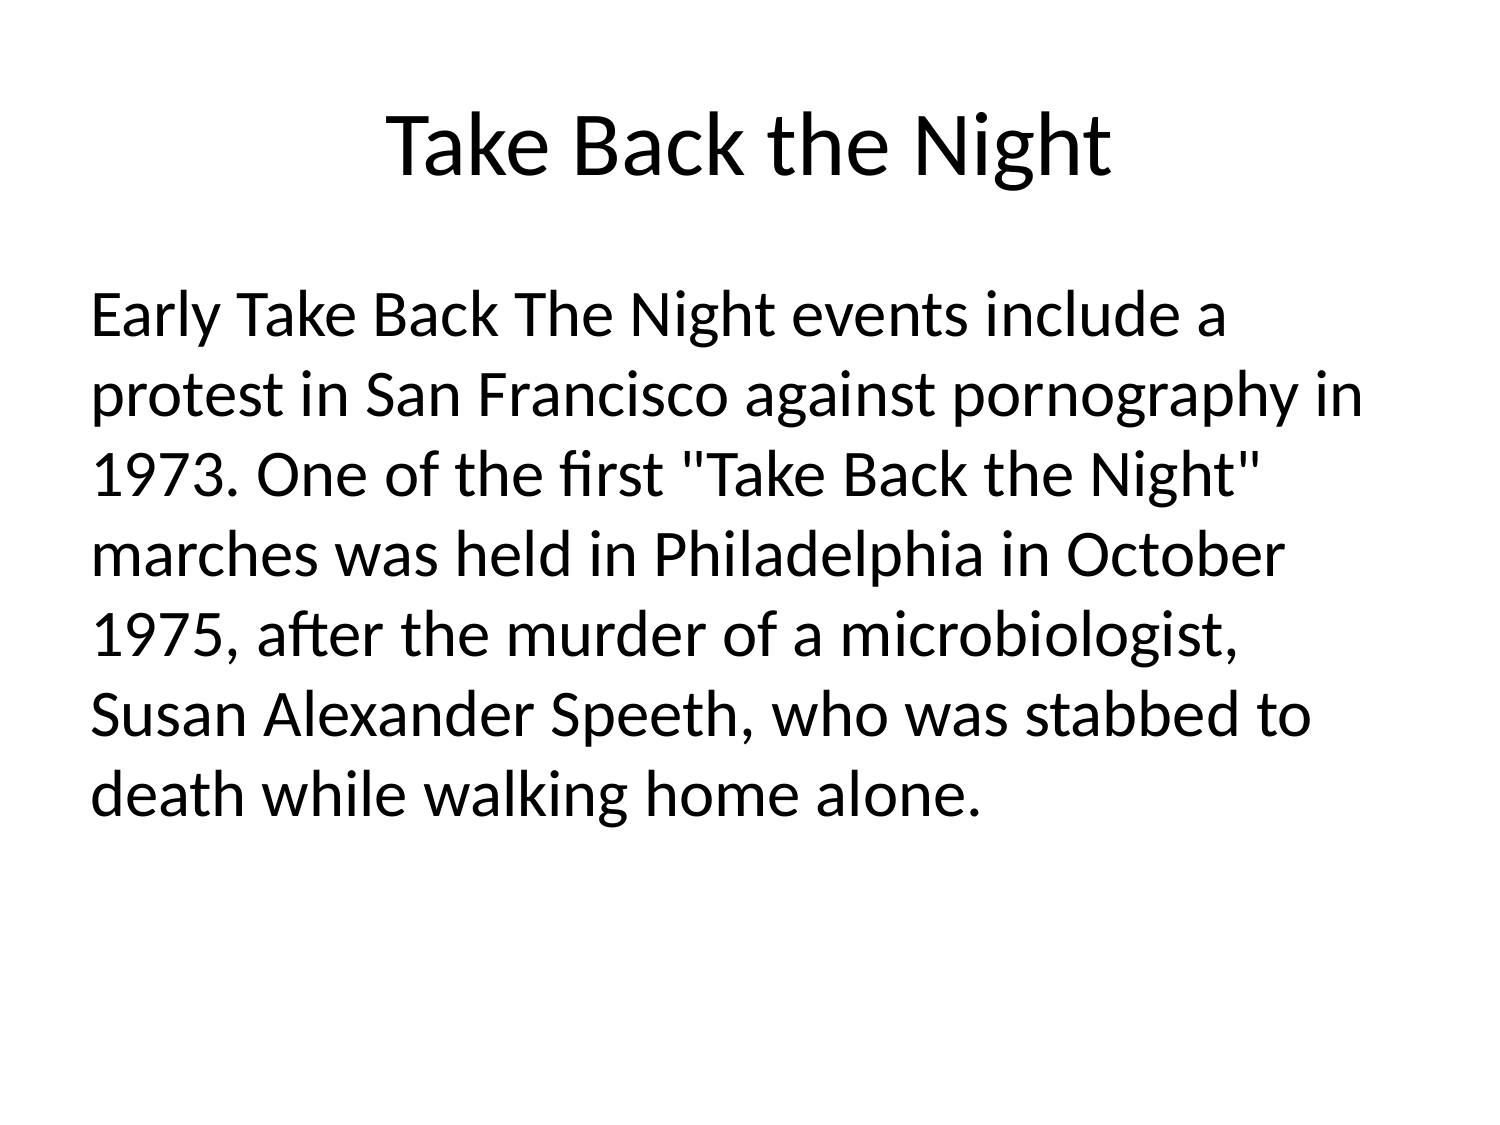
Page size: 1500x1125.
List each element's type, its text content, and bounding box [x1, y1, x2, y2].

title Take Back the Night [75, 45, 1425, 233]
list Early Take Back The Night events include a protest in San Francisco against pornography in 1973. One of the first "Take Back the Night" marches was held in Philadelphia in October 1975, after the murder of a microbiologist, Susan Alexander Speeth, who was stabbed to death while walking home alone. [75, 262, 1425, 1005]
